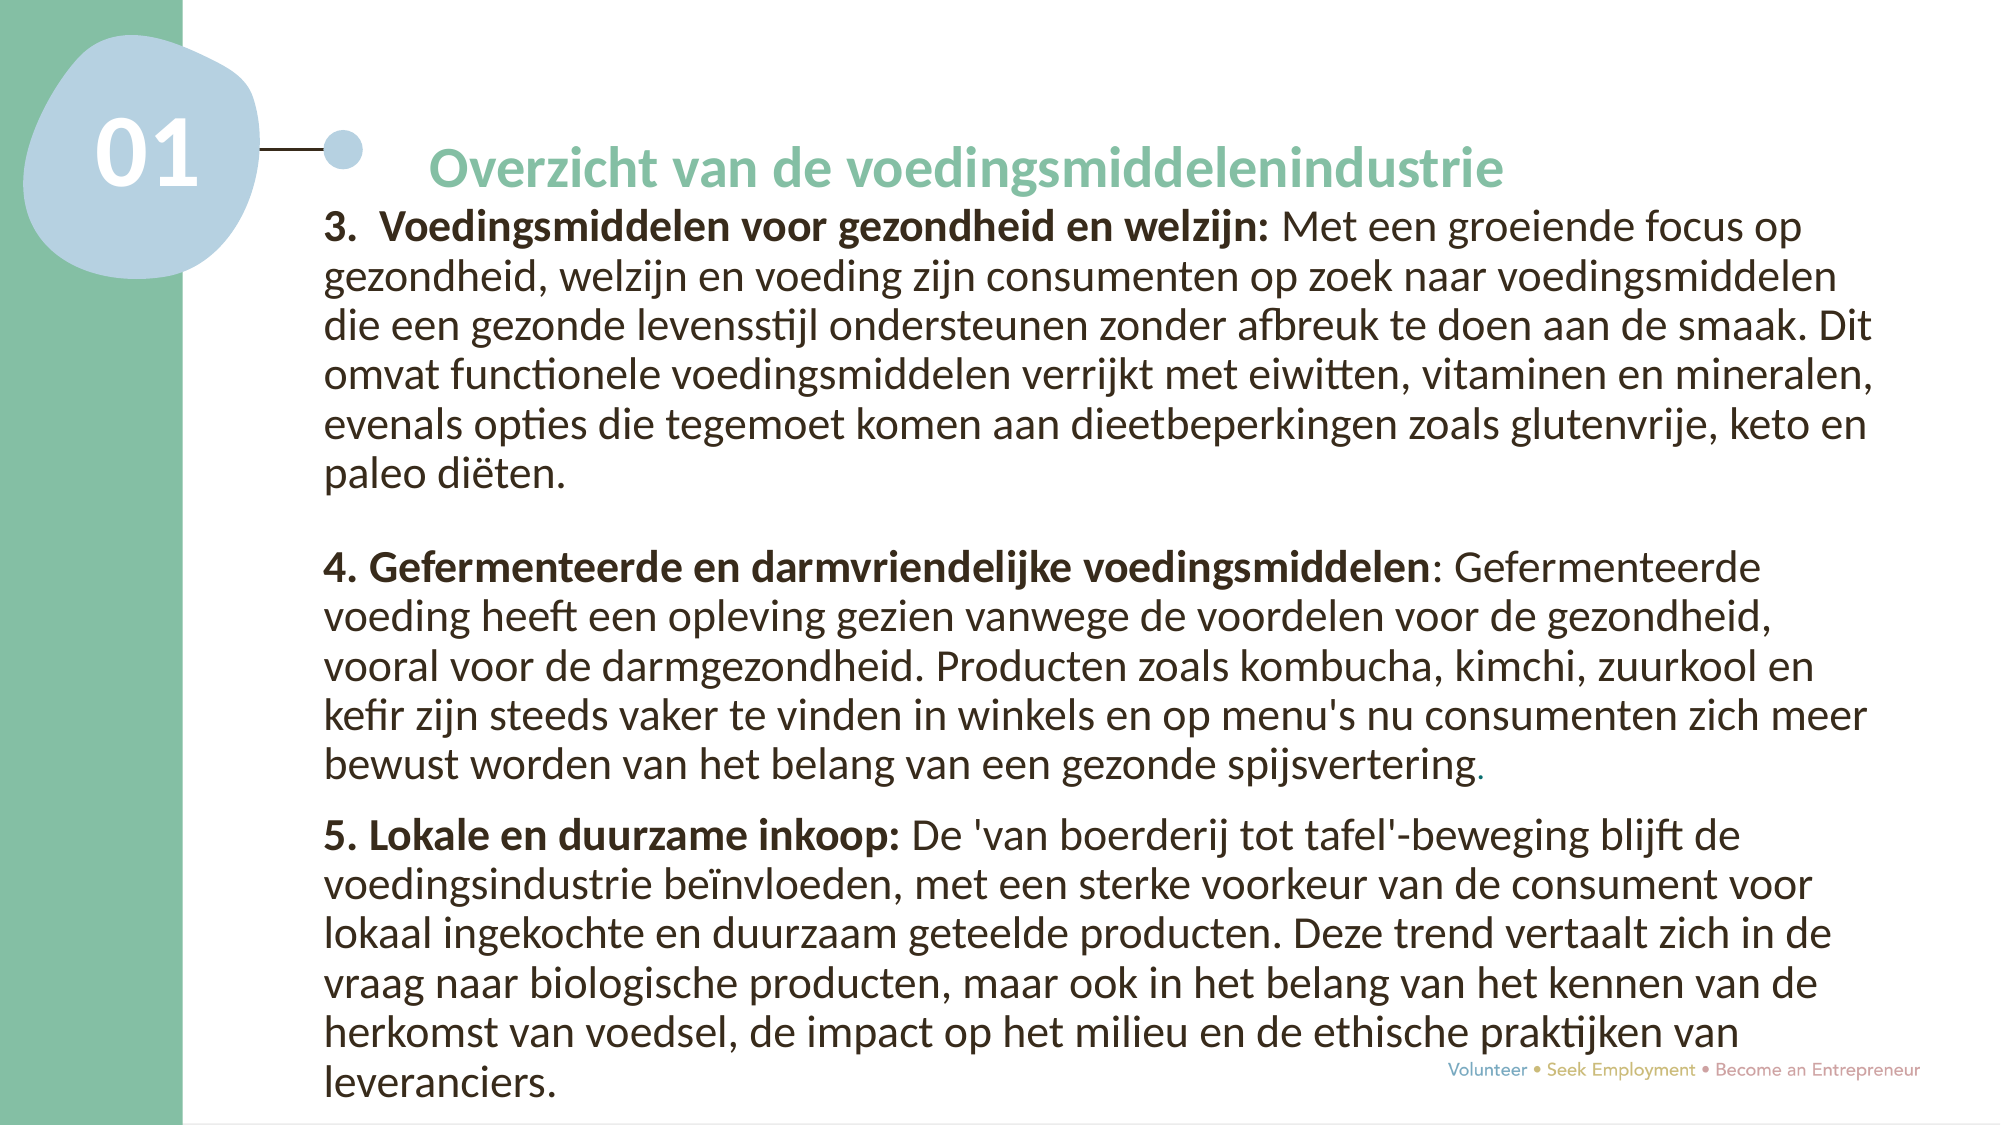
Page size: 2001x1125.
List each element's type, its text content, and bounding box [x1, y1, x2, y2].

text_box 3. Voedingsmiddelen voor gezondheid en welzijn: Met een groeiende focus op gezondheid, welzijn en voeding zijn consumenten op zoek naar voedingsmiddelen die een gezonde levensstijl ondersteunen zonder afbreuk te doen aan de smaak. Dit omvat functionele voedingsmiddelen verrijkt met eiwitten, vitaminen en mineralen, evenals opties die tegemoet komen aan dieetbeperkingen zoals glutenvrije, keto en paleo diëten. 4. Gefermenteerde en darmvriendelijke voedingsmiddelen: Gefermenteerde voeding heeft een opleving gezien vanwege de voordelen voor de gezondheid, vooral voor de darmgezondheid. Producten zoals kombucha, kimchi, zuurkool en kefir zijn steeds vaker te vinden in winkels en op menu's nu consumenten zich meer bewust worden van het belang van een gezonde spijsvertering. 5. Lokale en duurzame inkoop: De 'van boerderij tot tafel'-beweging blijft de voedingsindustrie beïnvloeden, met een sterke voorkeur van de consument voor lokaal ingekochte en duurzaam geteelde producten. Deze trend vertaalt zich in de vraag naar biologische producten, maar ook in het belang van het kennen van de herkomst van voedsel, de impact op het milieu en de ethische praktijken van leveranciers. [308, 194, 1907, 400]
text_box Overzicht van de voedingsmiddelenindustrie [414, 108, 1675, 215]
text_box [0, 0, 184, 1125]
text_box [110, 129, 363, 170]
text_box 01 [21, 88, 275, 230]
picture [1418, 1046, 1971, 1103]
text_box [34, 230, 234, 280]
text_box [55, 35, 249, 88]
